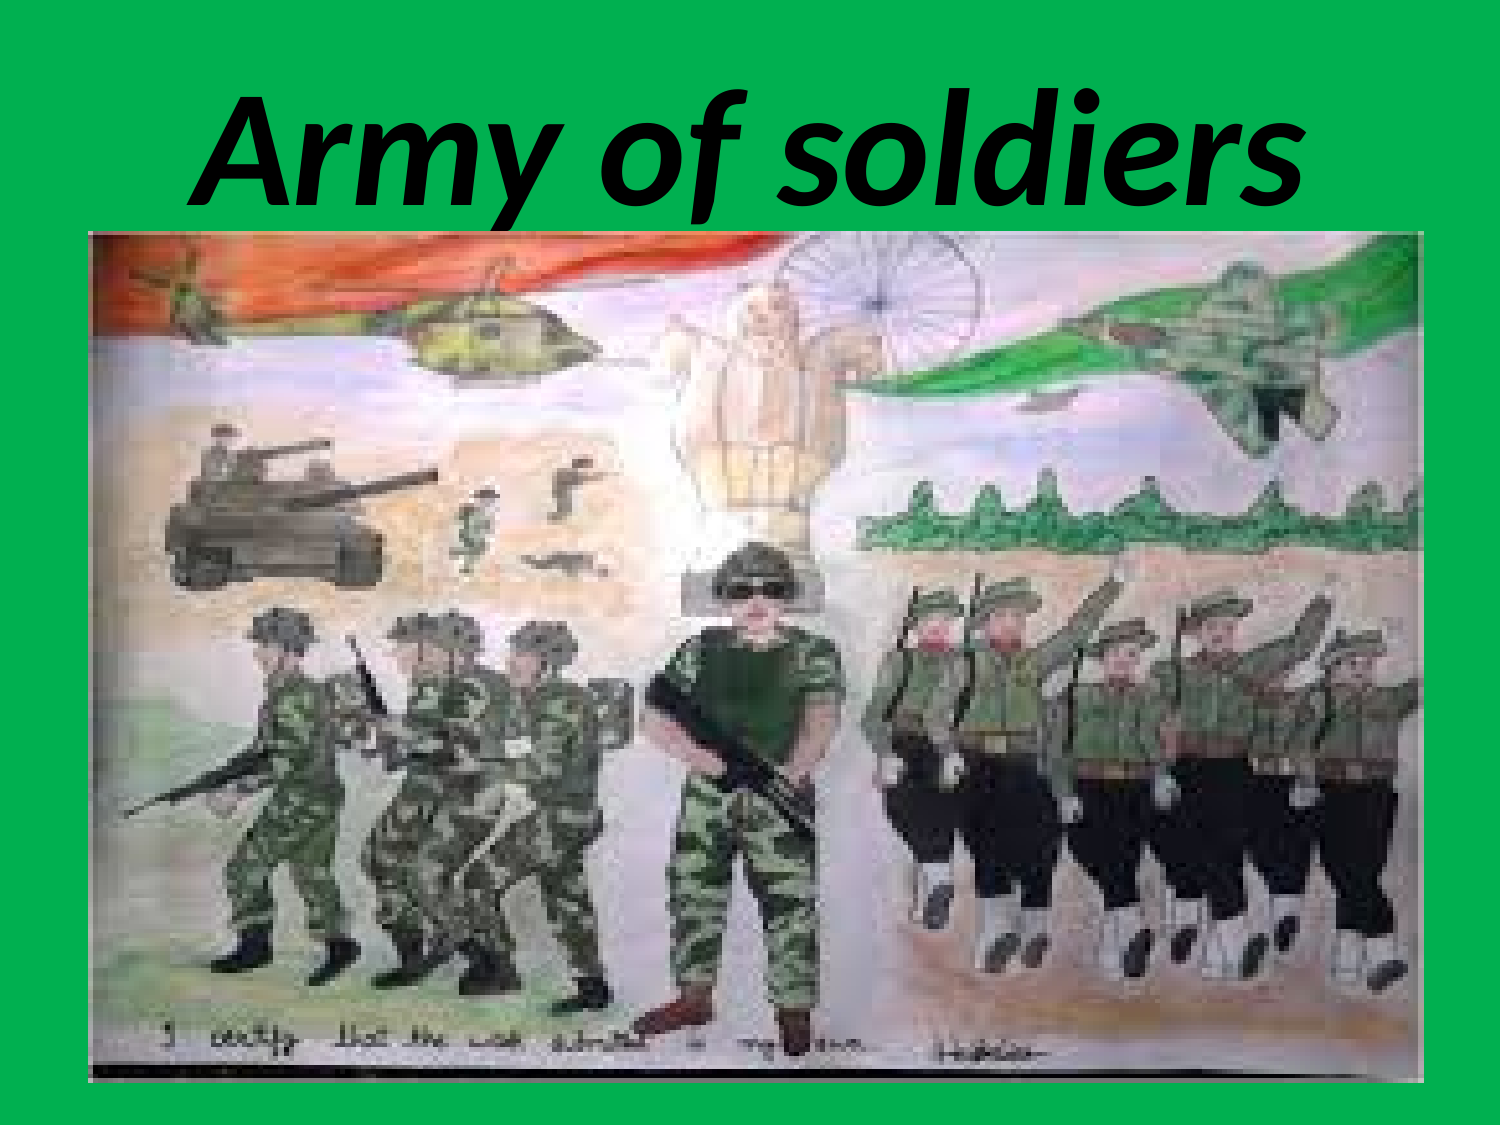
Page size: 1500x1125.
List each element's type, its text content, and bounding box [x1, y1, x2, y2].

title Army of soldiers [75, 45, 1425, 233]
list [88, 231, 1424, 1083]
